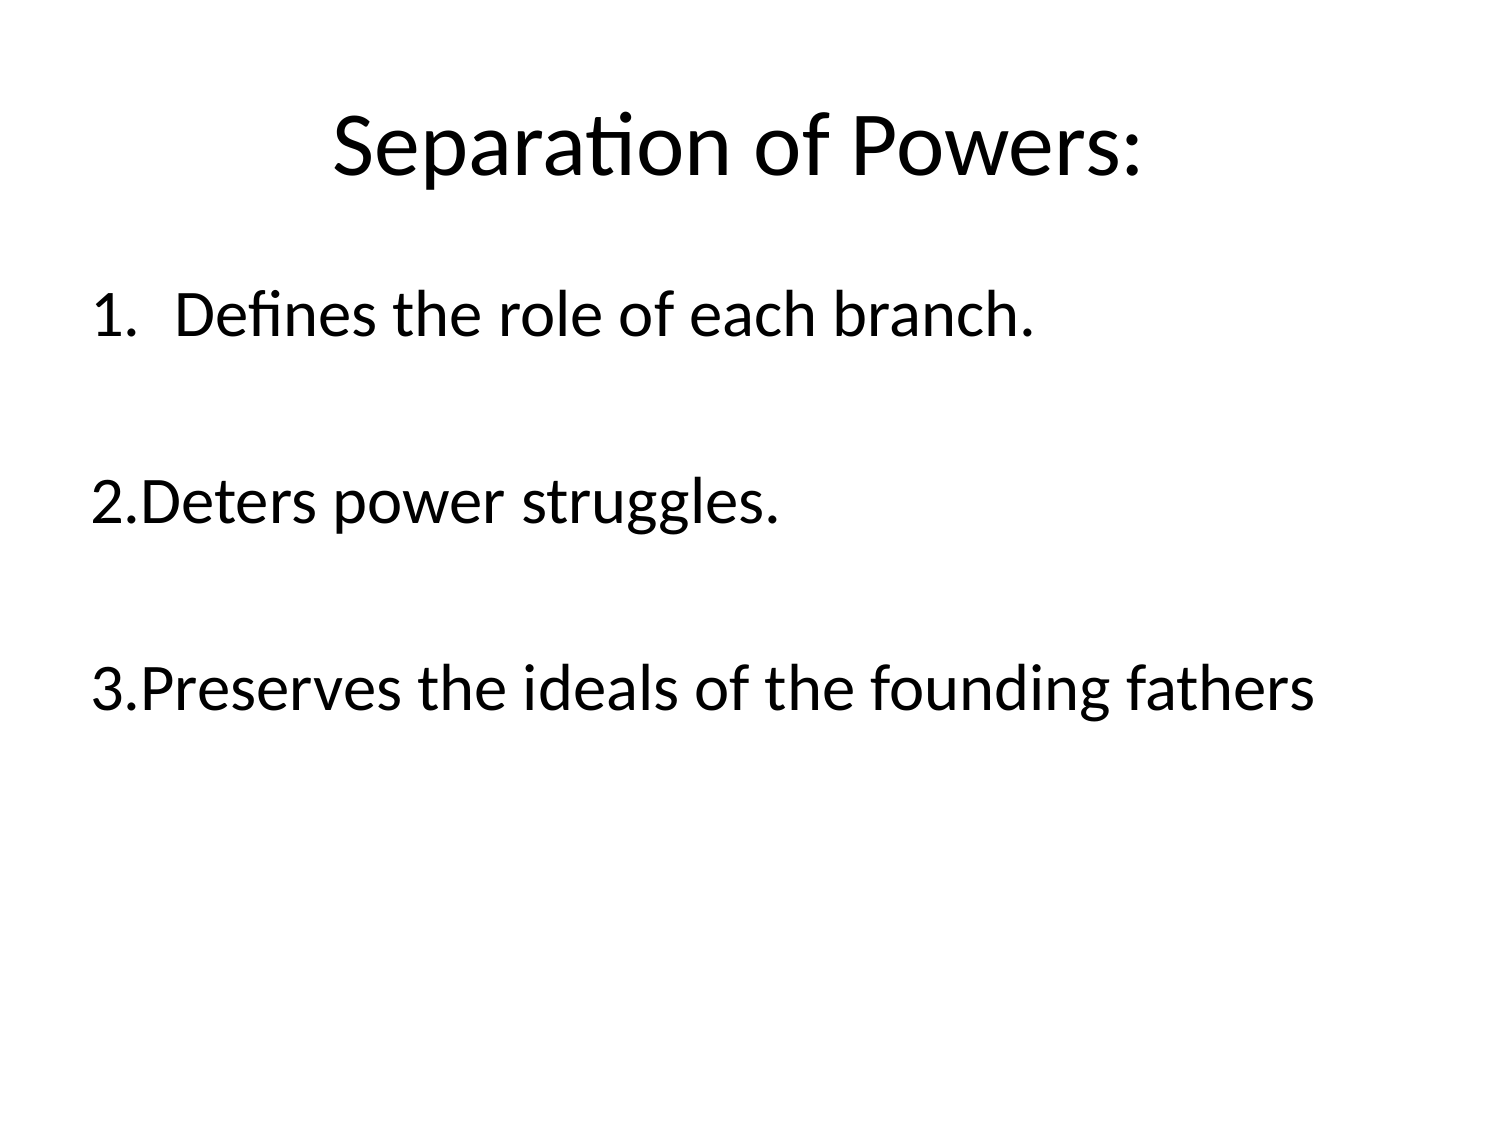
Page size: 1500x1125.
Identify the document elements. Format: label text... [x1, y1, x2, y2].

list Defines the role of each branch. 2.Deters power struggles. 3.Preserves the ideals of the founding fathers [75, 262, 1425, 1005]
title Separation of Powers: [75, 45, 1425, 233]
